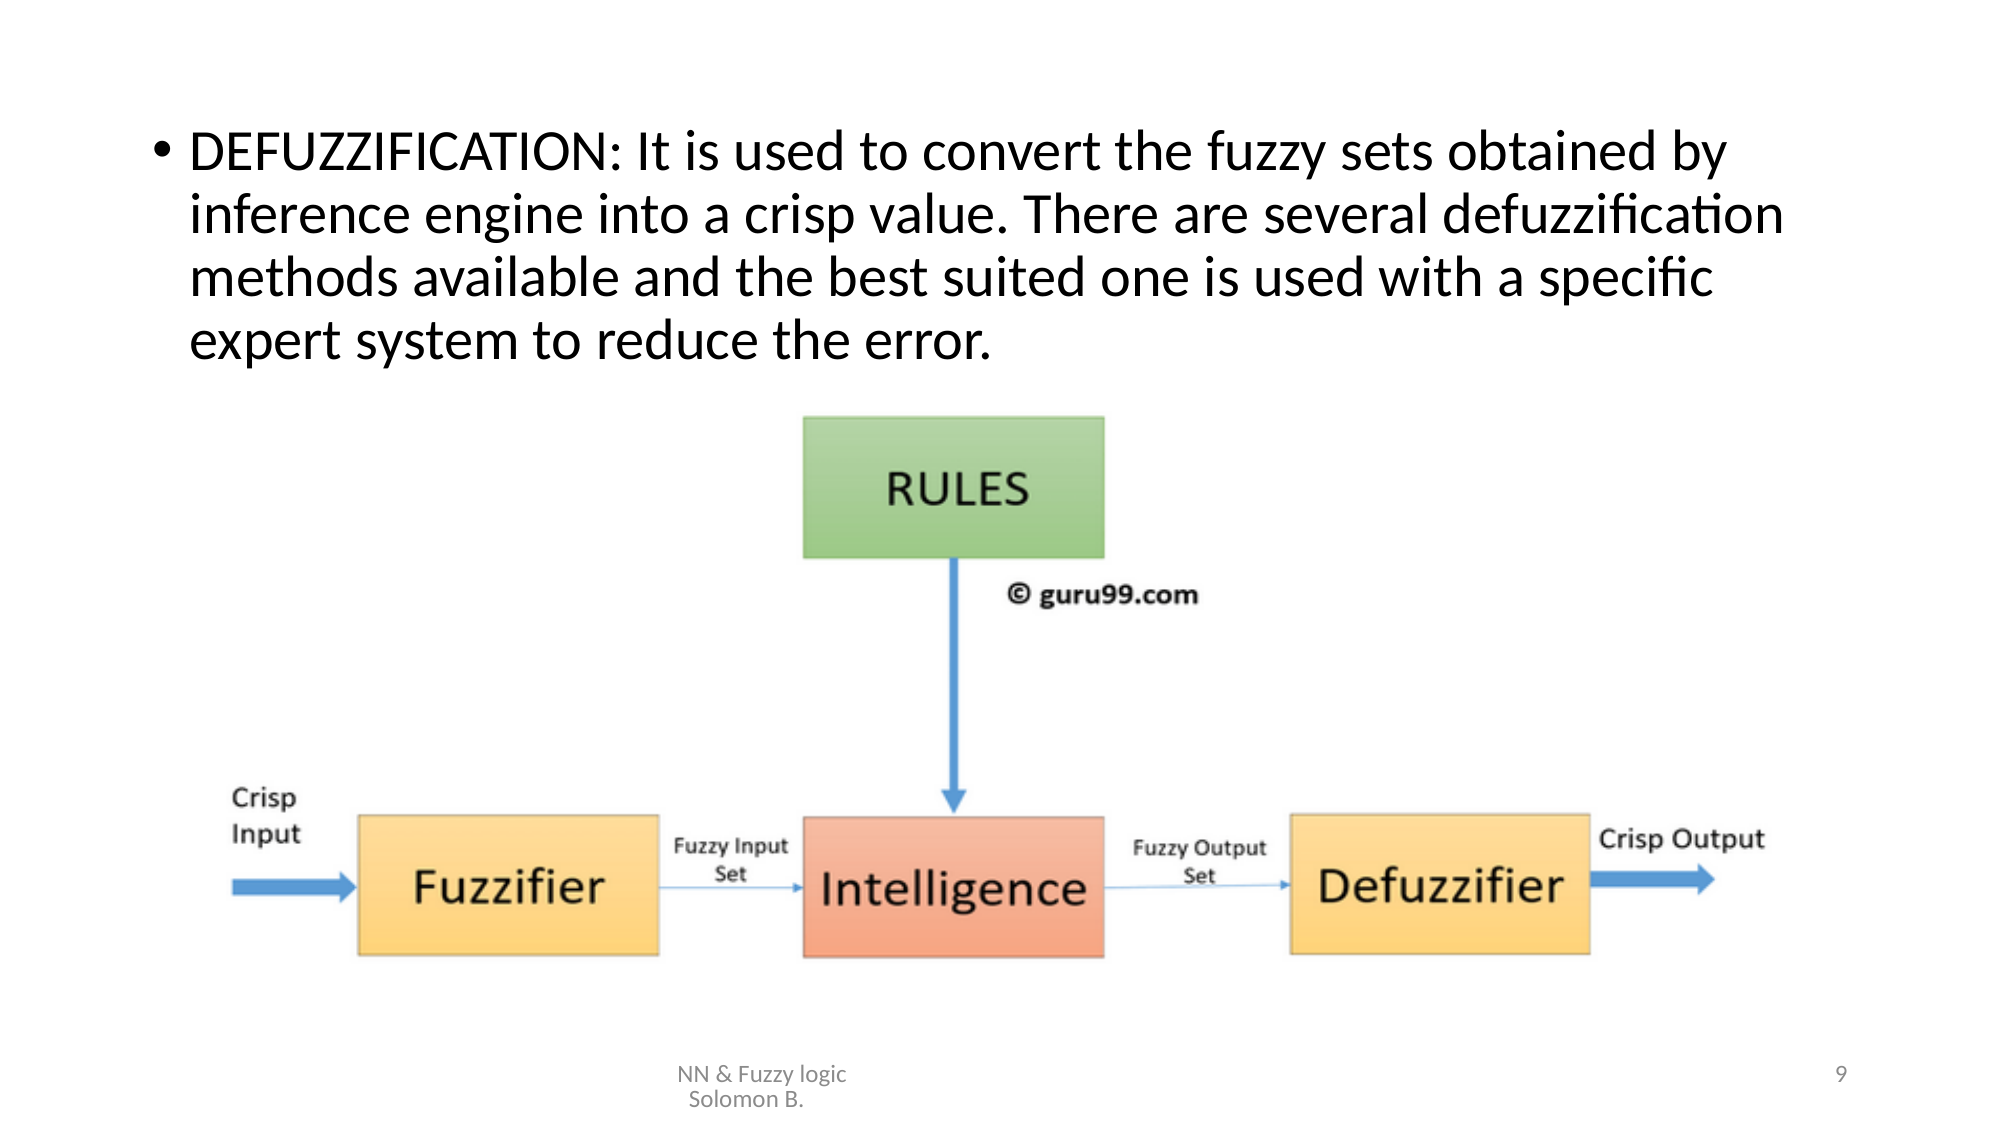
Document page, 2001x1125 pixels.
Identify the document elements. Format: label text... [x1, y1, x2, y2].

slide_number 9 [1412, 1042, 1863, 1103]
footer NN & Fuzzy logic Solomon B. [662, 1042, 1338, 1103]
picture [199, 377, 1780, 1014]
list DEFUZZIFICATION: It is used to convert the fuzzy sets obtained by inference engine into a crisp value. There are several defuzzification methods available and the best suited one is used with a specific expert system to reduce the error. [137, 112, 1863, 1014]
